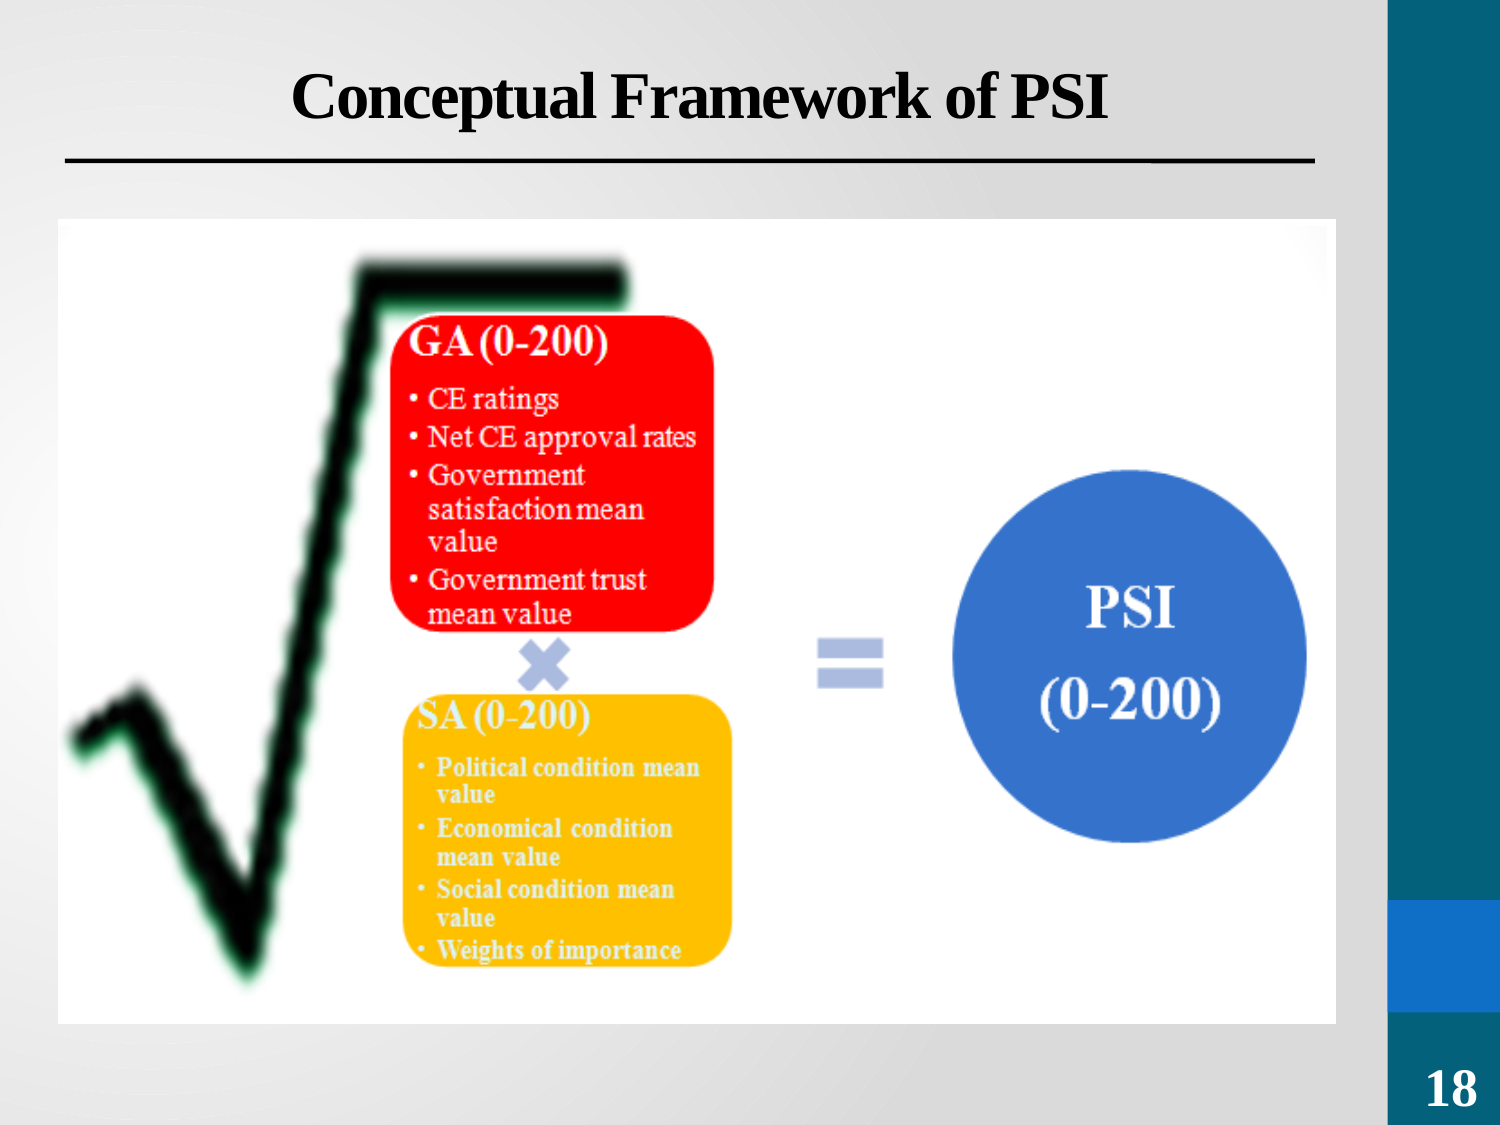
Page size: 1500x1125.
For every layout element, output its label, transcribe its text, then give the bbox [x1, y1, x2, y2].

picture [57, 219, 1337, 1024]
text_box 18 [1403, 1045, 1500, 1125]
text_box Conceptual Framework of PSI [75, 45, 1325, 129]
